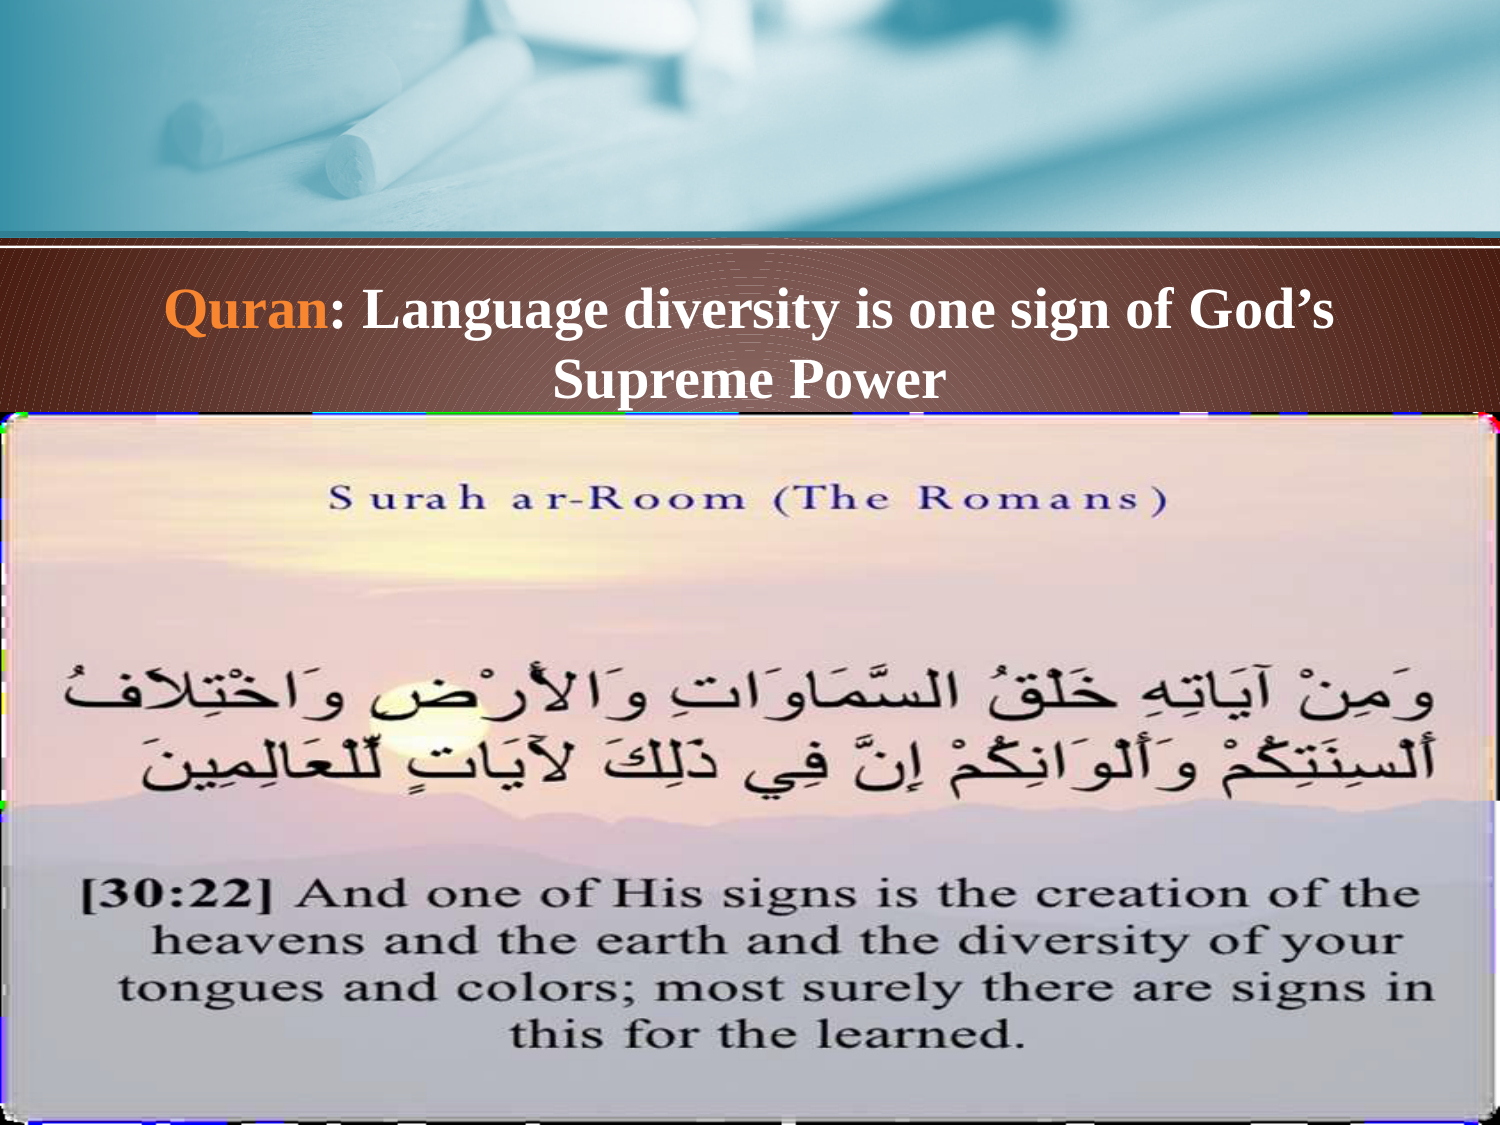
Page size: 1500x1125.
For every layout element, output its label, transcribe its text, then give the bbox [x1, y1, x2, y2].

list Quran: Language diversity is one sign of God’s Supreme Power [37, 262, 1463, 410]
picture [0, 412, 1500, 1125]
